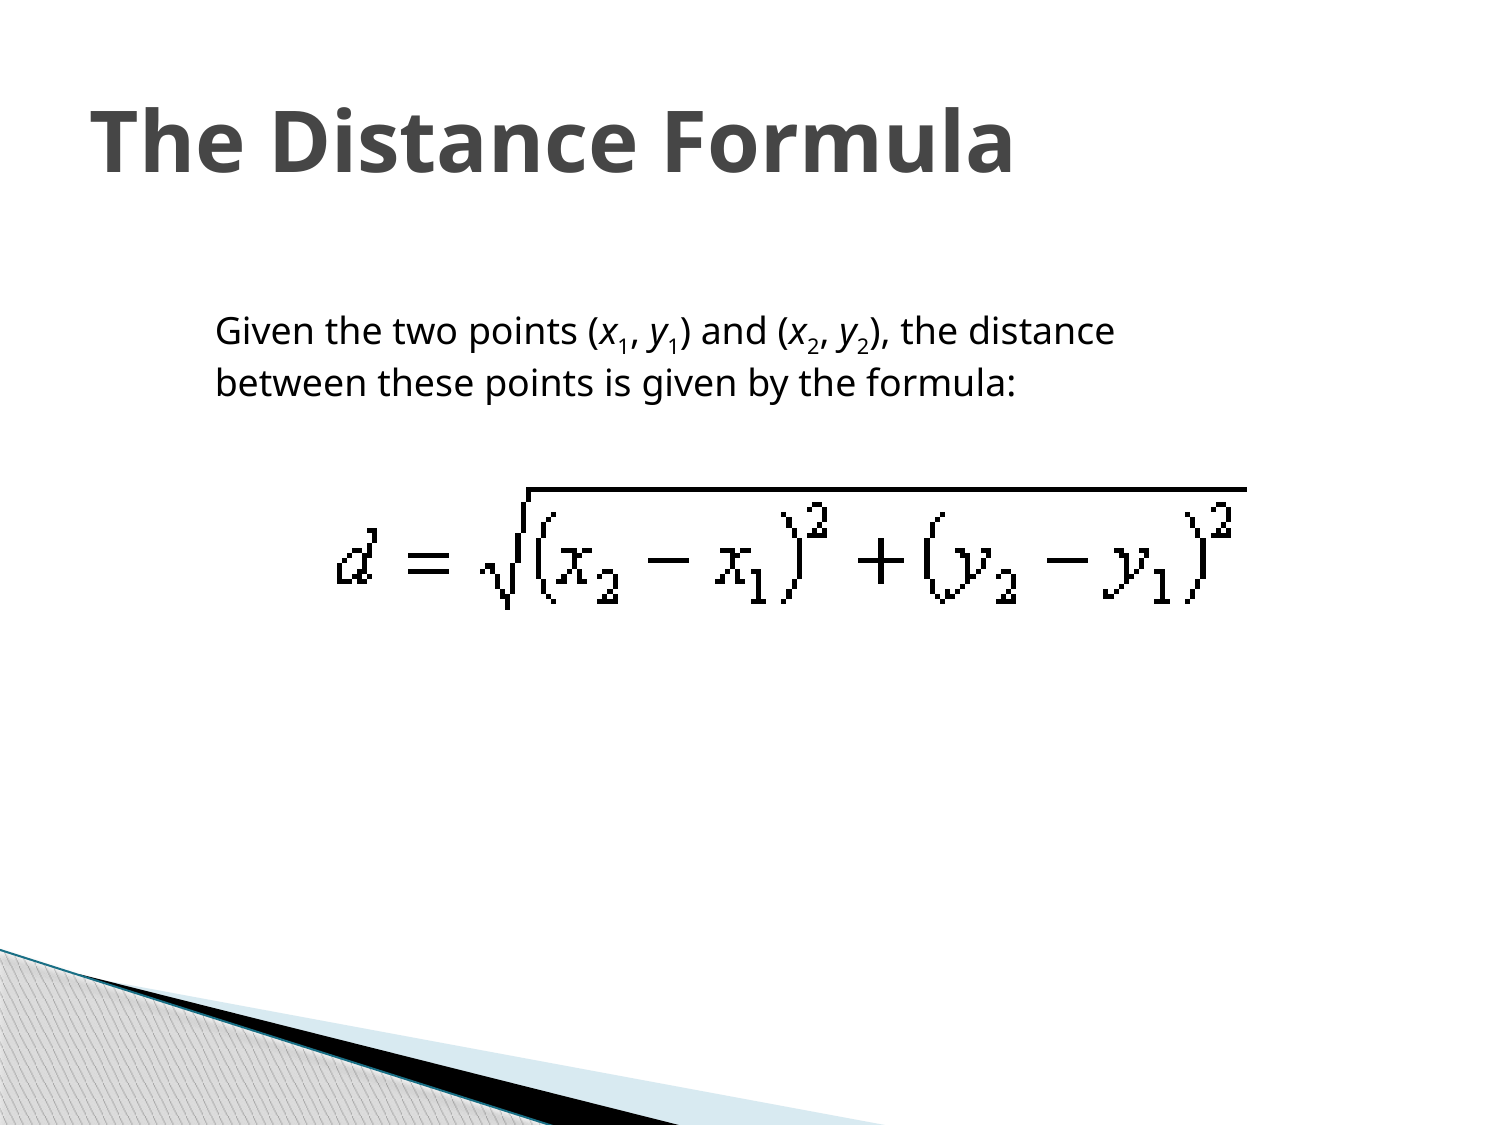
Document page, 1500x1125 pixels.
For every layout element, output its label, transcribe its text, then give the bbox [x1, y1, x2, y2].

text_box Given the two points (x1, y1) and (x2, y2), the distance between these points is given by the formula: [200, 299, 1288, 411]
title The Distance Formula [75, 45, 1425, 233]
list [337, 487, 1247, 611]
